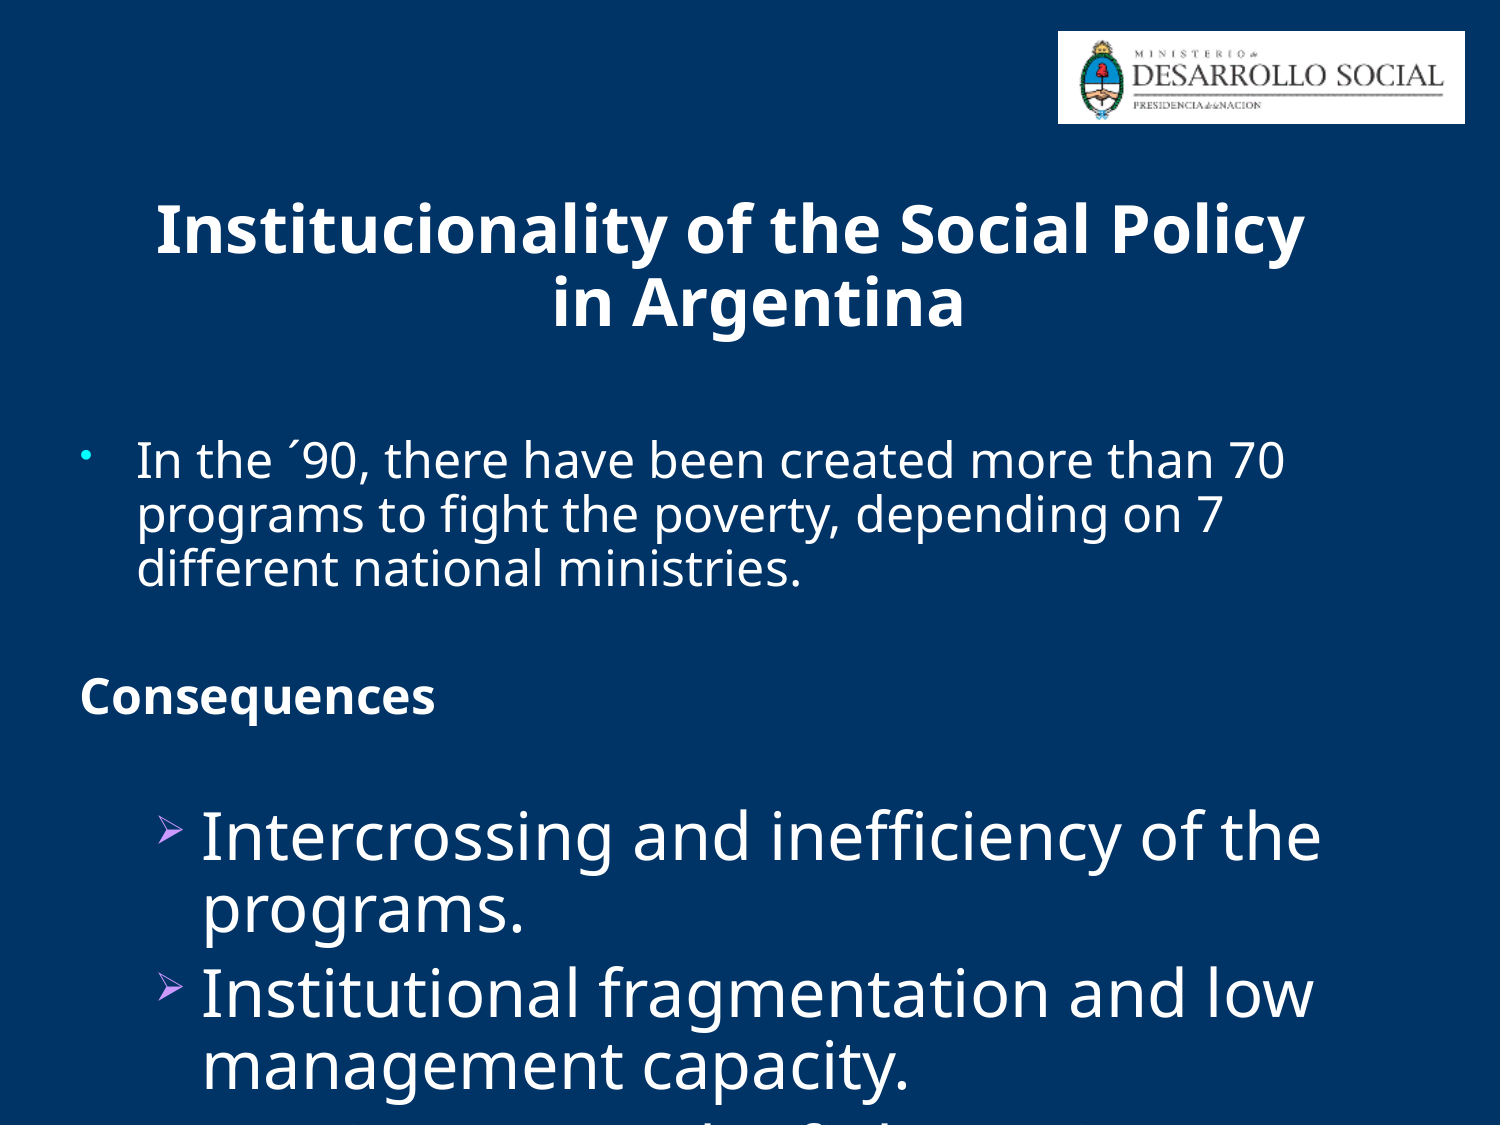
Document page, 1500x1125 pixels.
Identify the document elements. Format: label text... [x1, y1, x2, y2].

list Institucionality of the Social Policy in Argentina In the ´90, there have been created more than 70 programs to fight the poverty, depending on 7 different national ministries. Consequences Intercrossing and inefficiency of the programs. Institutional fragmentation and low management capacity. Low impact on the fight against poverty. [64, 188, 1416, 1095]
picture [1056, 29, 1467, 126]
list [74, 349, 1363, 1125]
